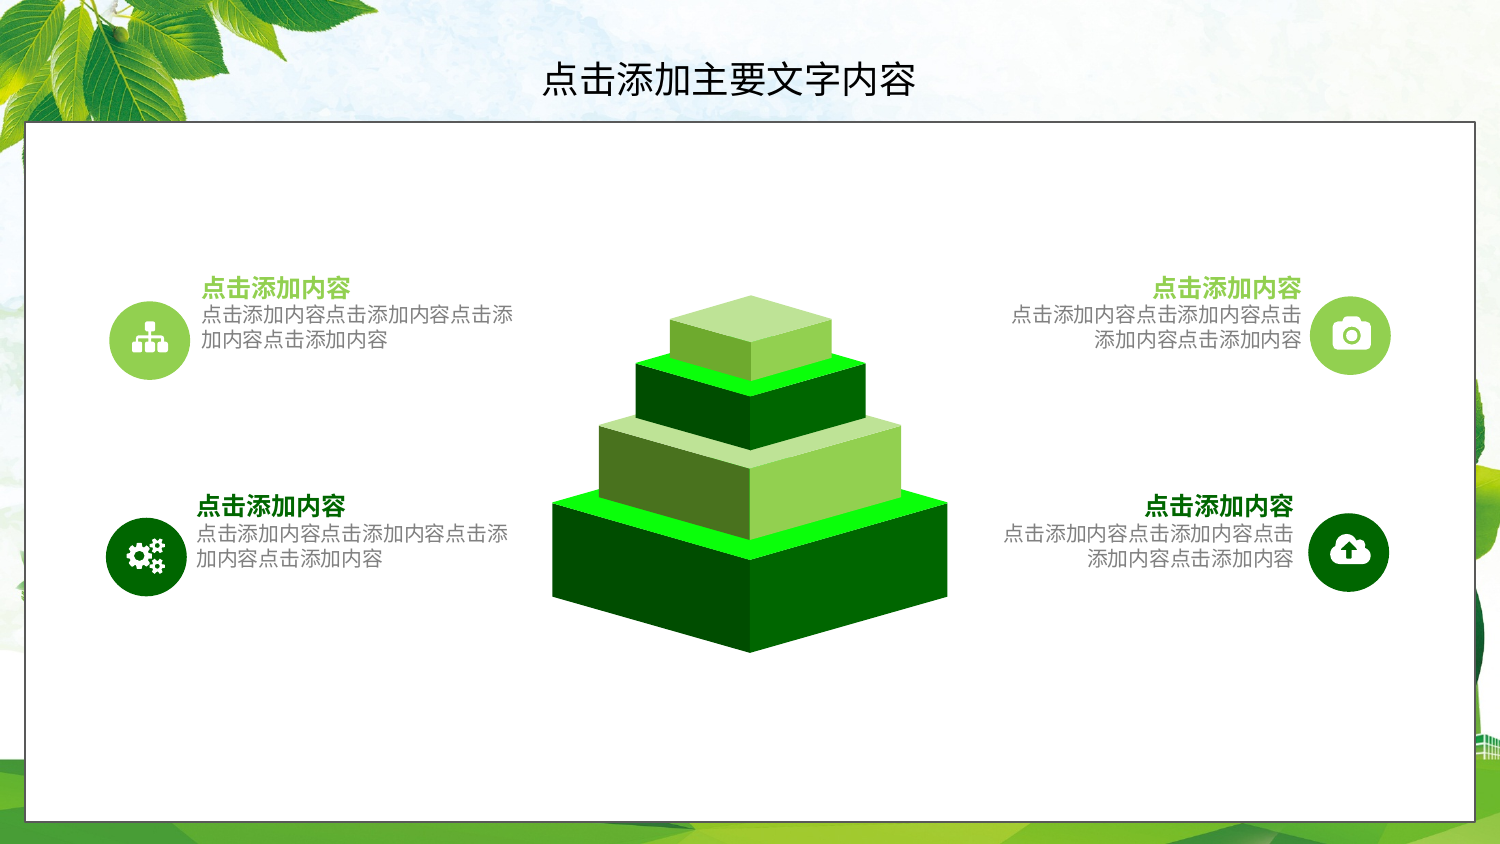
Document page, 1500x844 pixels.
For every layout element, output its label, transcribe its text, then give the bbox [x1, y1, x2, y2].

text_box 点击添加内容 点击添加内容点击添加内容点击添加内容点击添加内容 [987, 483, 1310, 579]
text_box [635, 329, 866, 451]
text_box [552, 445, 948, 654]
picture [0, 0, 1500, 844]
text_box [108, 301, 191, 381]
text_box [669, 295, 832, 382]
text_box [1307, 512, 1390, 593]
text_box 点击添加内容 点击添加内容点击添加内容点击添加内容点击添加内容 [186, 264, 541, 360]
text_box 点击添加内容 点击添加内容点击添加内容点击添加内容点击添加内容 [181, 483, 536, 579]
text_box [598, 381, 902, 541]
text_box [105, 517, 187, 597]
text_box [1309, 296, 1392, 376]
text_box 点击添加内容 点击添加内容点击添加内容点击添加内容点击添加内容 [995, 264, 1317, 360]
